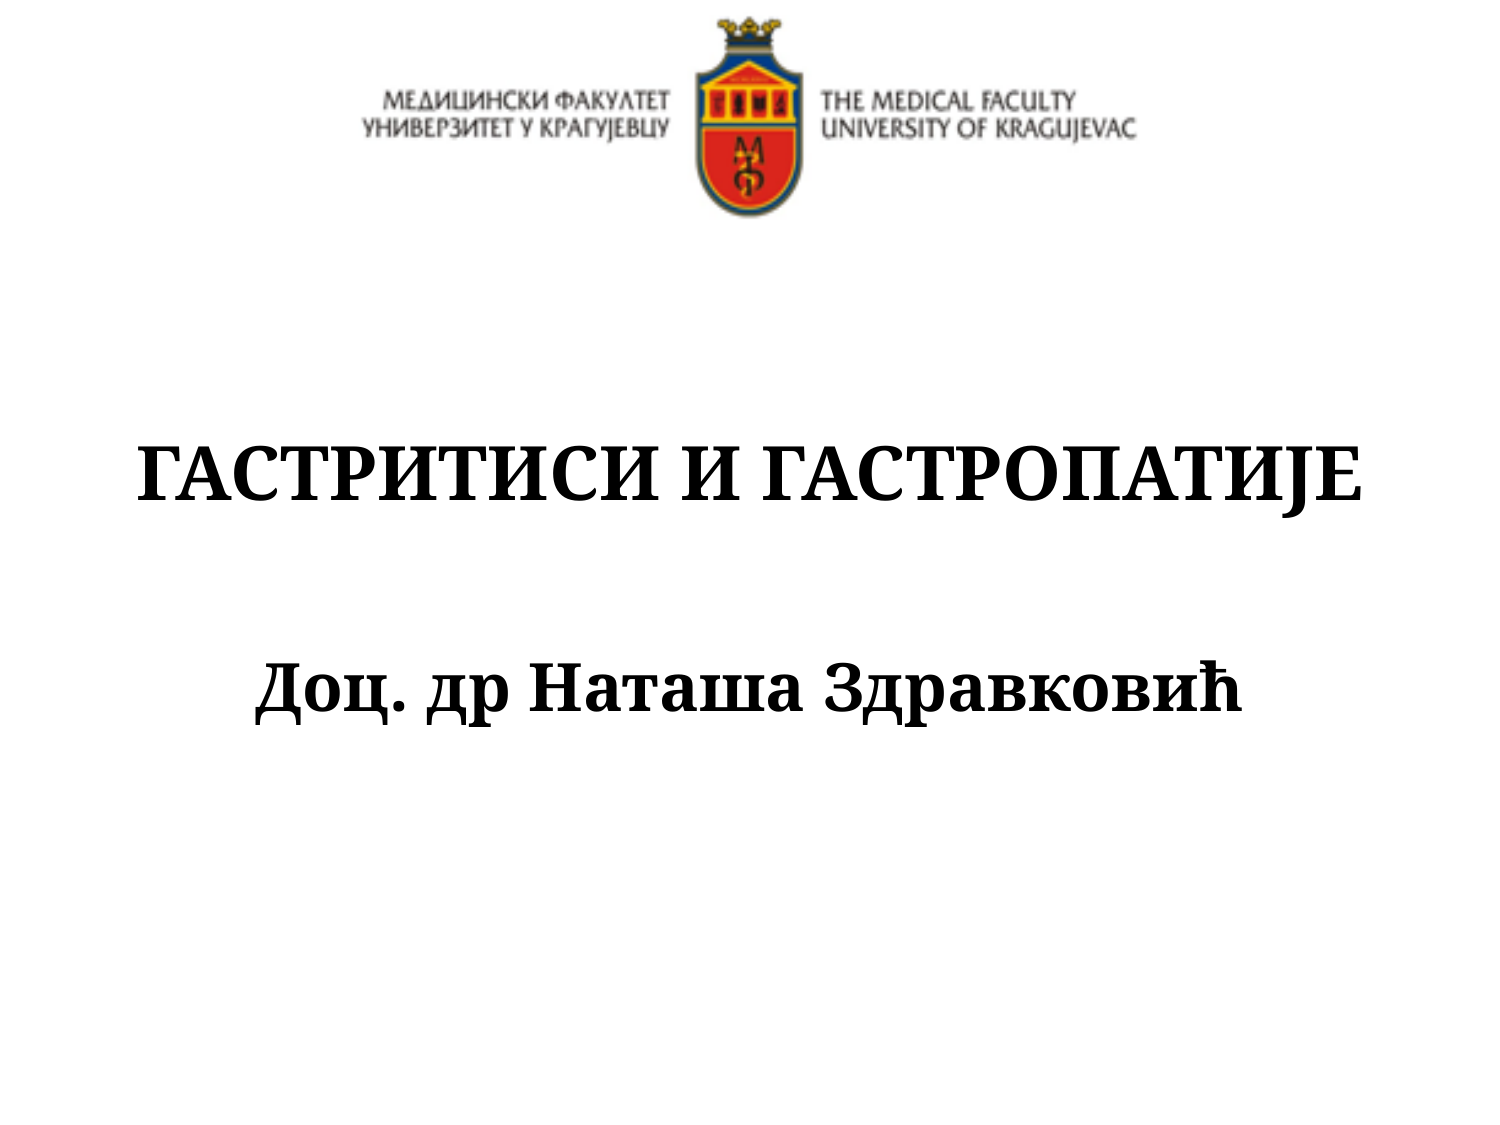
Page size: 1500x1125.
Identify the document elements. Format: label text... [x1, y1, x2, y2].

subtitle Доц. др Наташа Здравковић [225, 637, 1275, 925]
picture [210, 12, 1351, 251]
title ГАСТРИТИСИ И ГАСТРОПАТИЈЕ [112, 349, 1388, 591]
